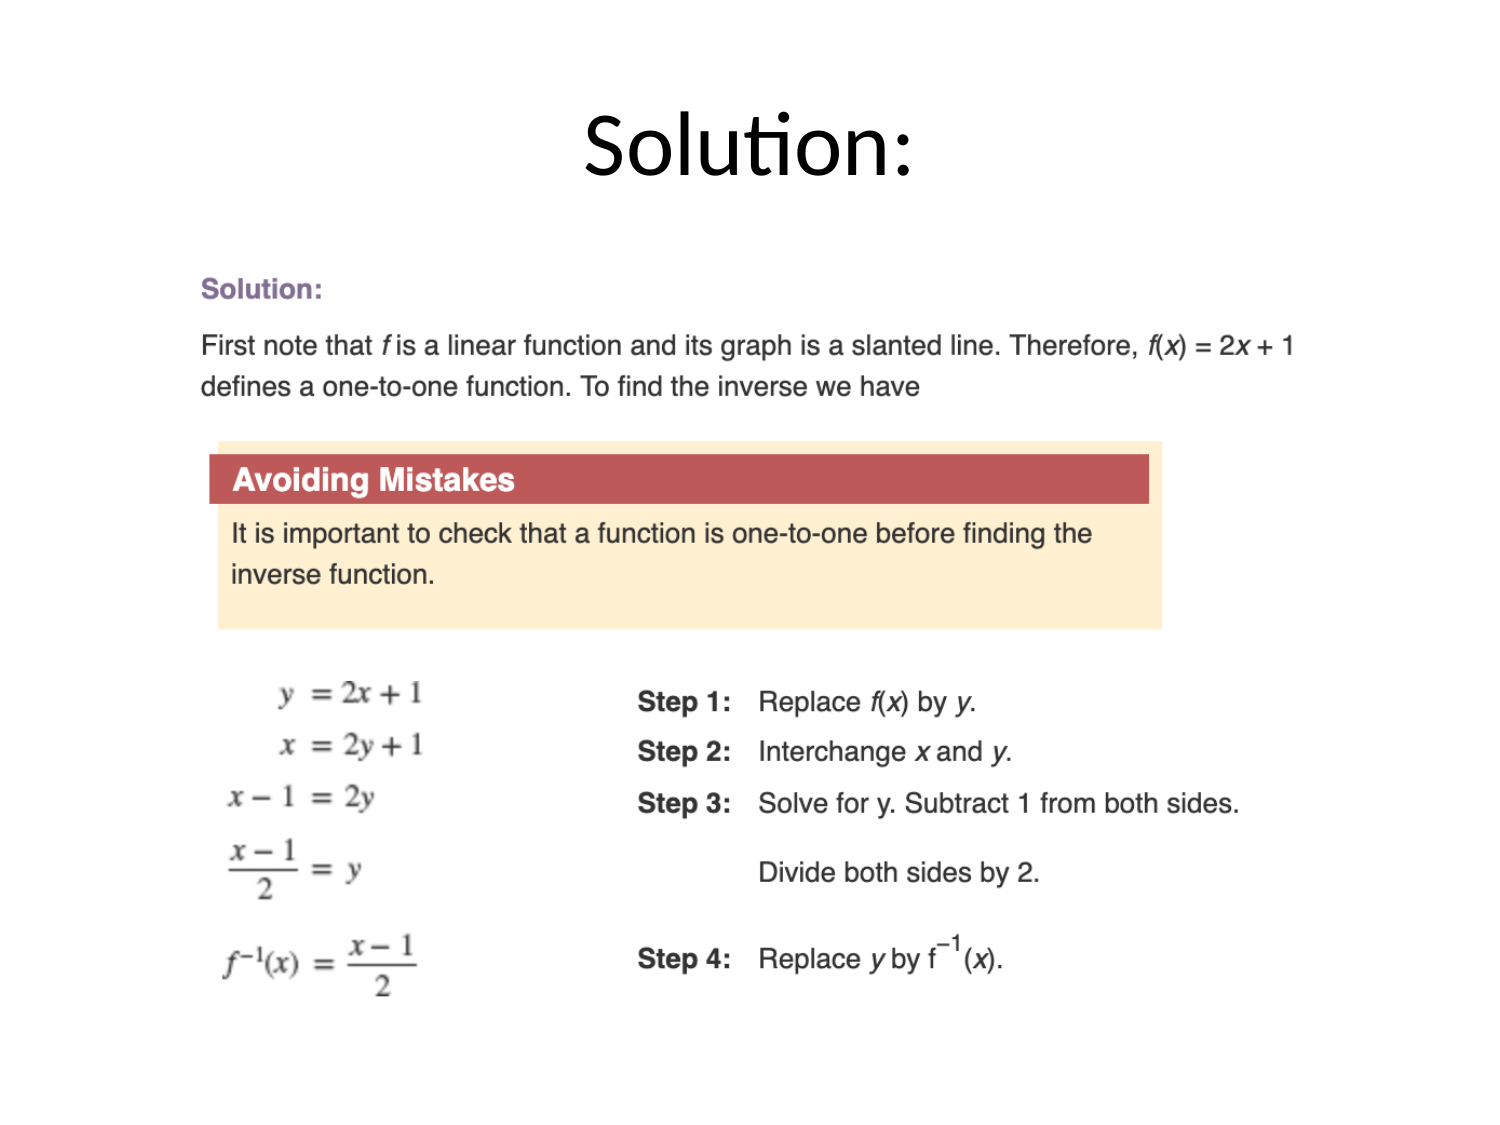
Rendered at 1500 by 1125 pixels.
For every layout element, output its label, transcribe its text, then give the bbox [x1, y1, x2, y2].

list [74, 262, 1426, 1006]
title Solution: [75, 45, 1425, 233]
